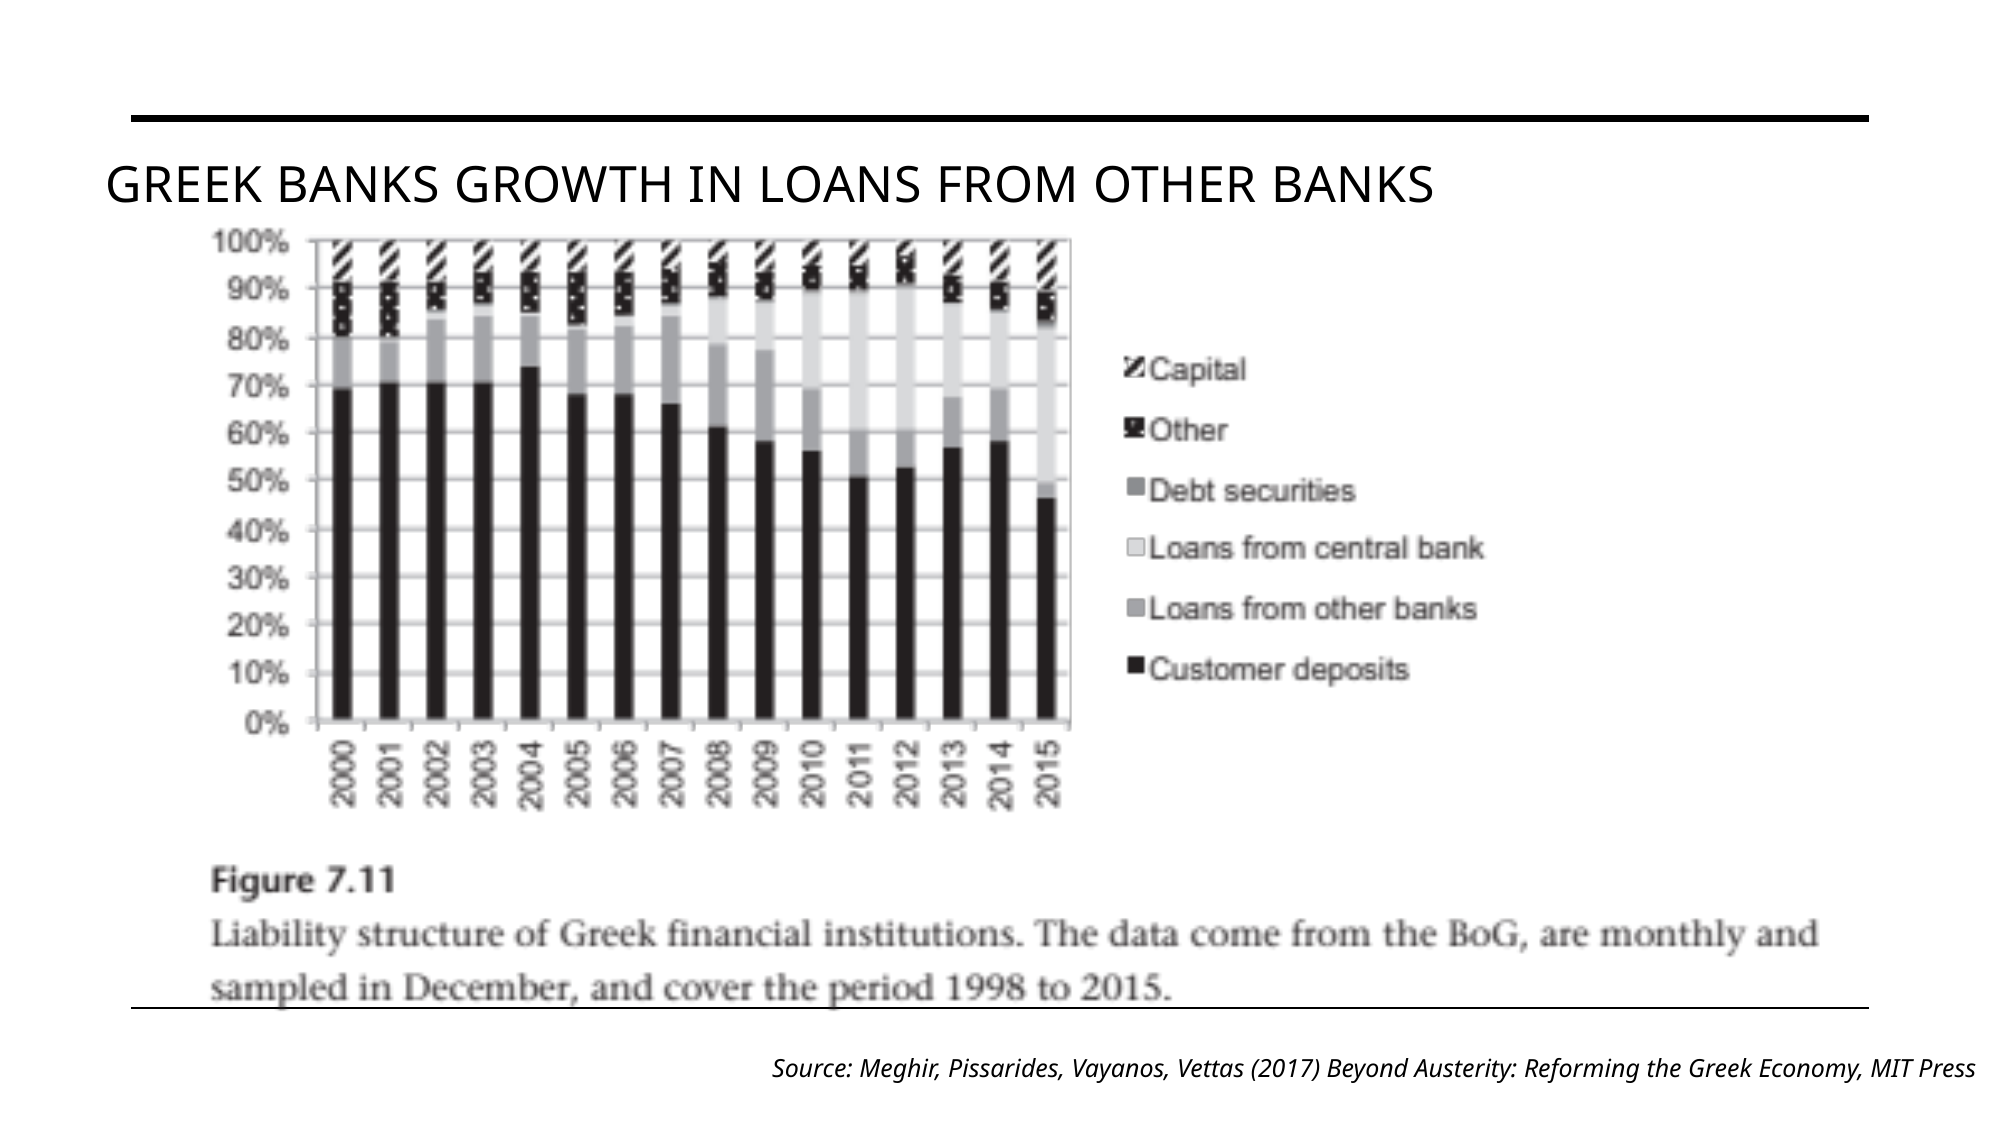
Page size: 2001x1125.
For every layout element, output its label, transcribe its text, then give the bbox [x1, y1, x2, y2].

picture [176, 223, 1824, 1012]
text_box Source: Meghir, Pissarides, Vayanos, Vettas (2017) Beyond Austerity: Reforming the Greek Economy, MIT Press [757, 1044, 1994, 1090]
title Greek banks growth in loans from other banks [90, 144, 1863, 278]
